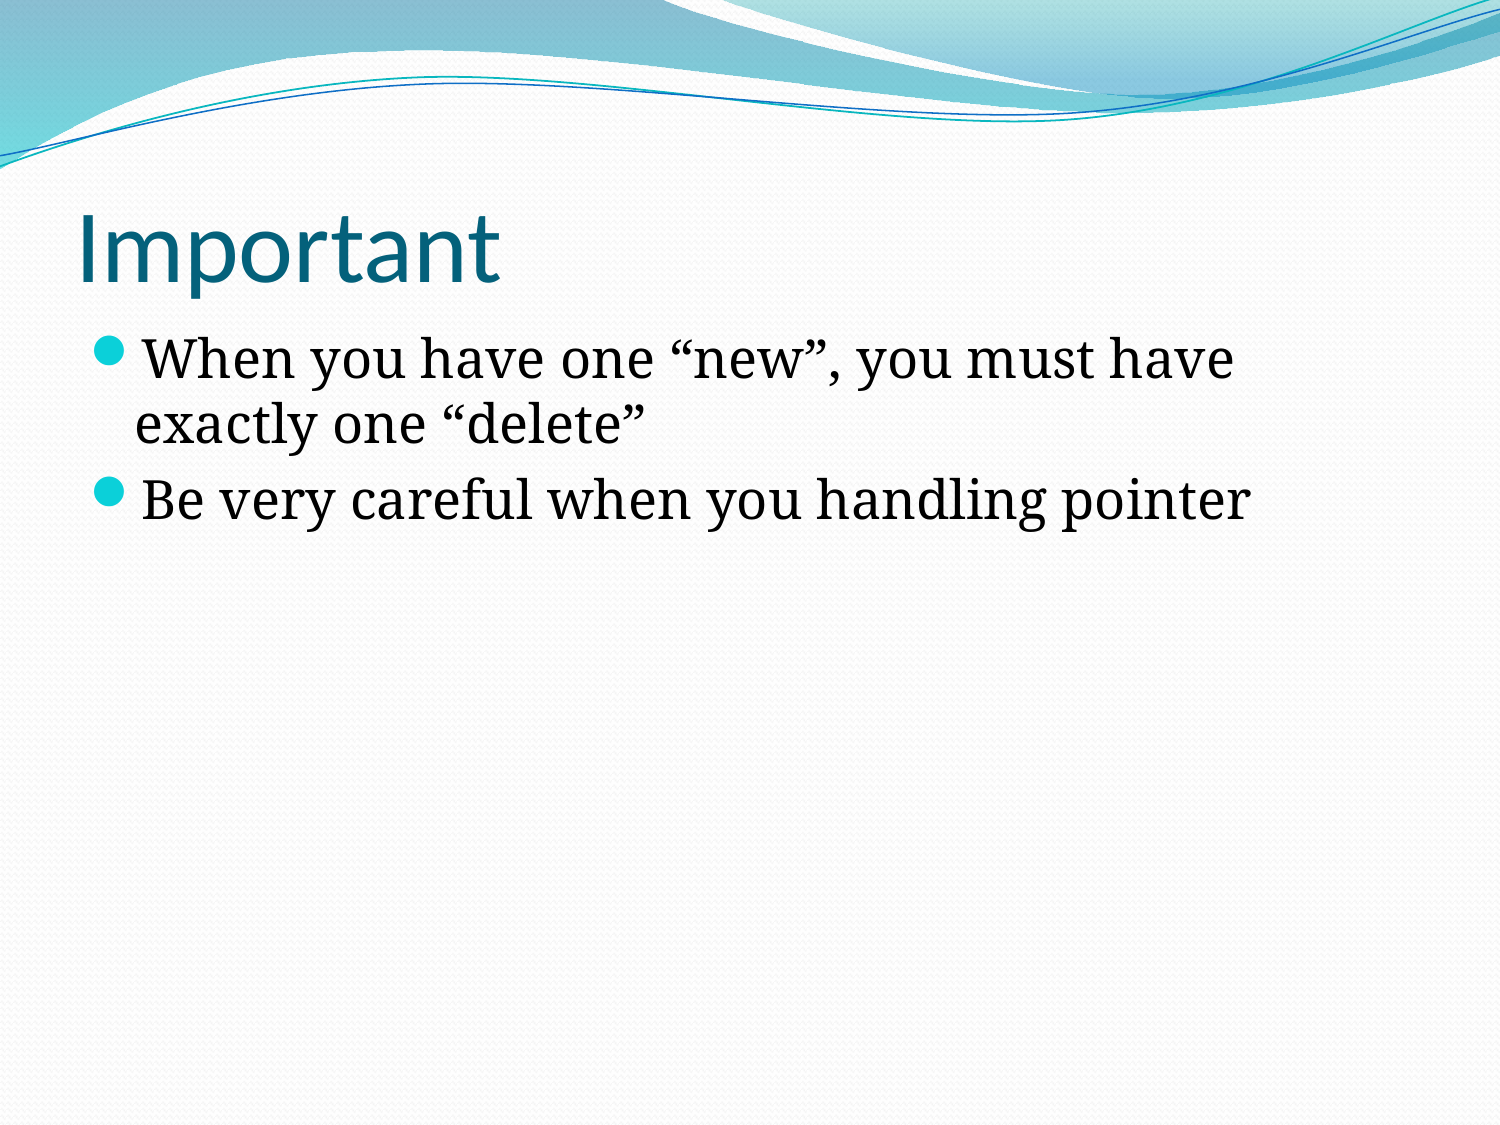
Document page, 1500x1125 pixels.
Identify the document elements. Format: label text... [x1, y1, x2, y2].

list When you have one “new”, you must have exactly one “delete” Be very careful when you handling pointer [75, 317, 1425, 1038]
title Important [75, 115, 1425, 303]
